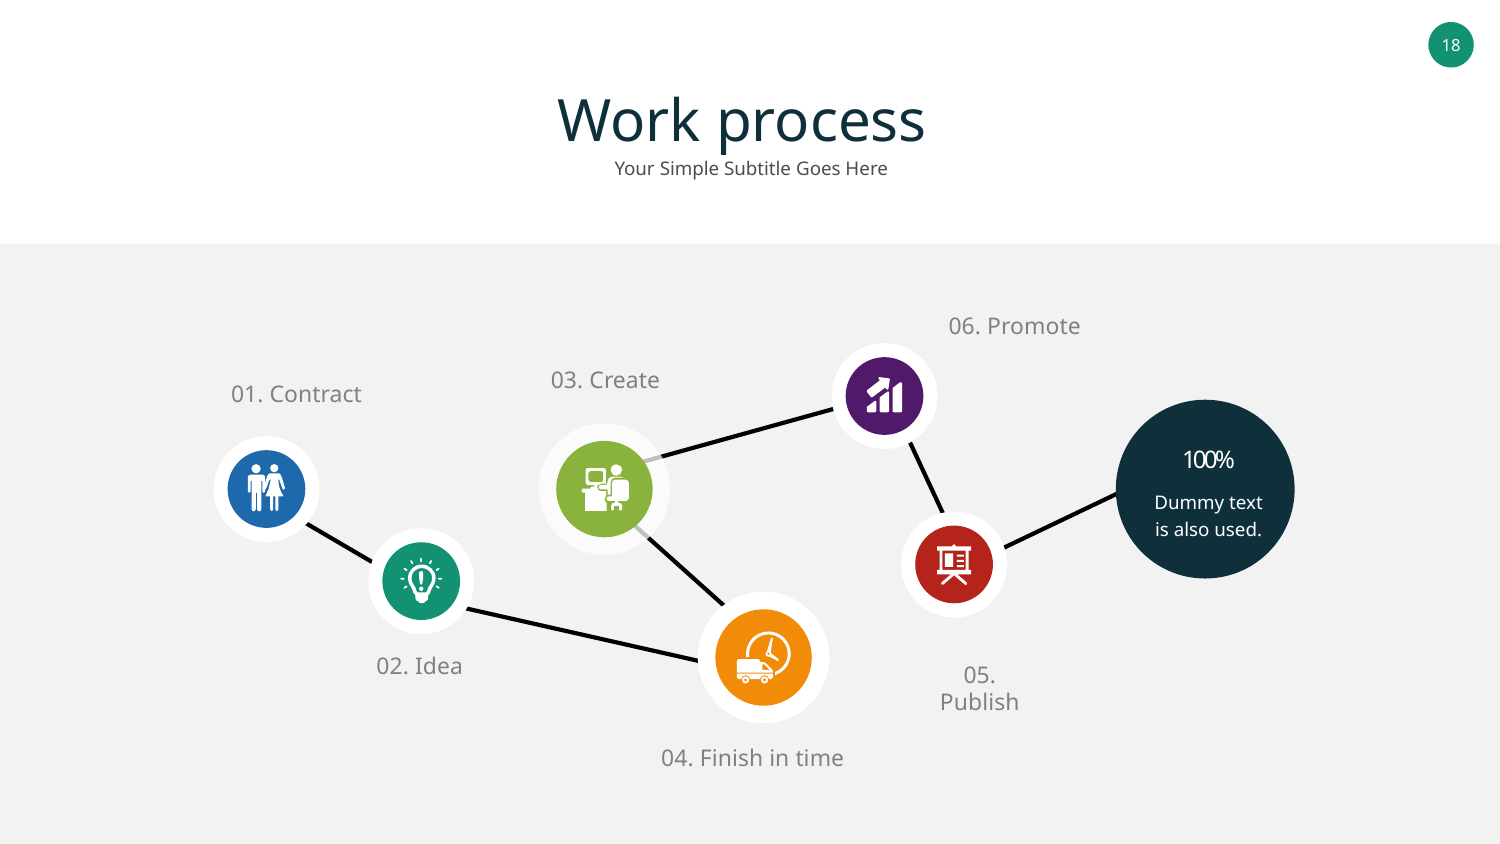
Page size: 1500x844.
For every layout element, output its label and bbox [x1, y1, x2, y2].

text_box [474, 92, 1026, 187]
text_box [0, 243, 1500, 844]
text_box [205, 311, 1295, 776]
